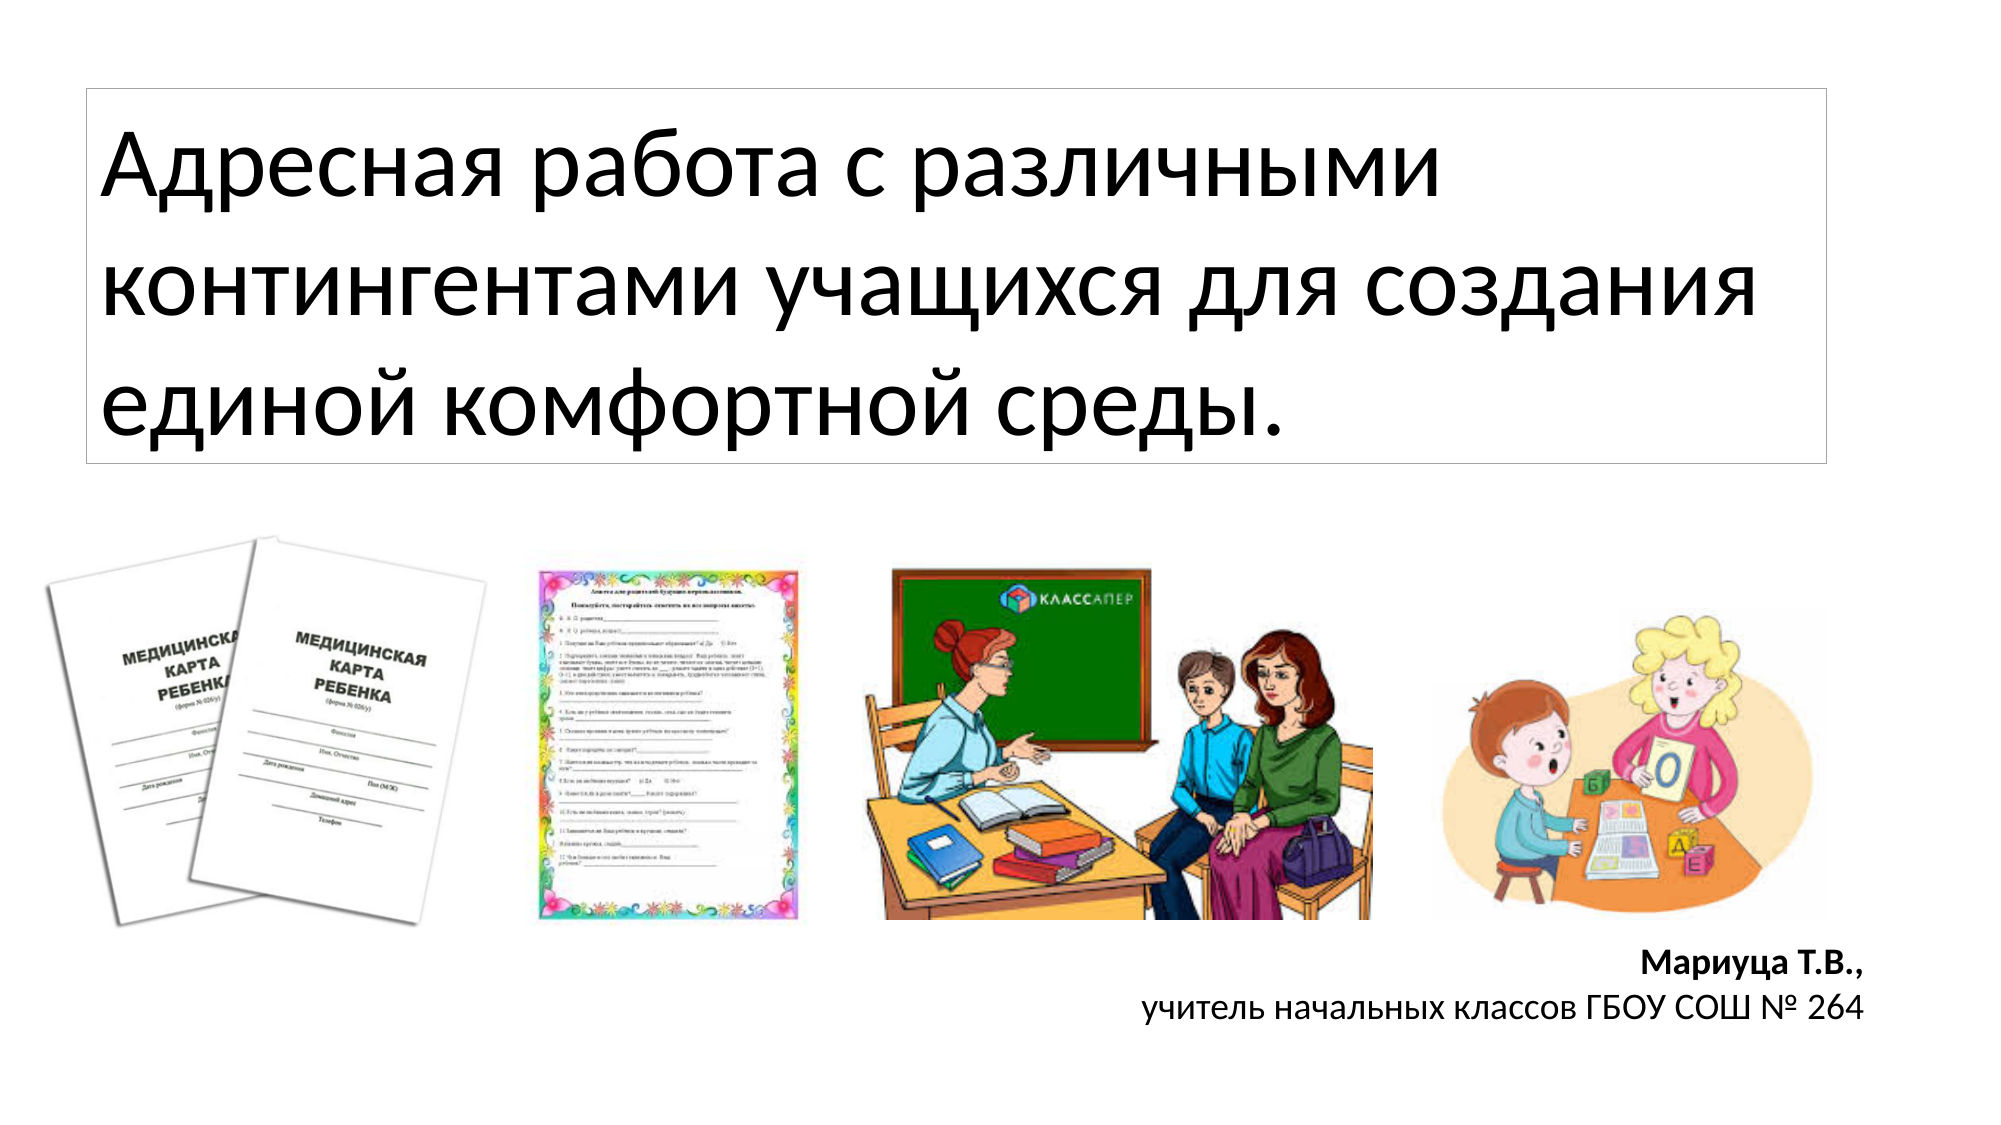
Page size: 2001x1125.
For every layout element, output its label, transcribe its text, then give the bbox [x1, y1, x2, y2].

text_box Адресная работа с различными контингентами учащихся для создания единой комфортной среды. [86, 88, 1827, 464]
picture [525, 550, 810, 930]
text_box Мариуца Т.В., учитель начальных классов ГБОУ СОШ № 264 [1102, 929, 1880, 1080]
picture [1431, 608, 1827, 920]
picture [862, 561, 1373, 920]
picture [39, 534, 514, 930]
